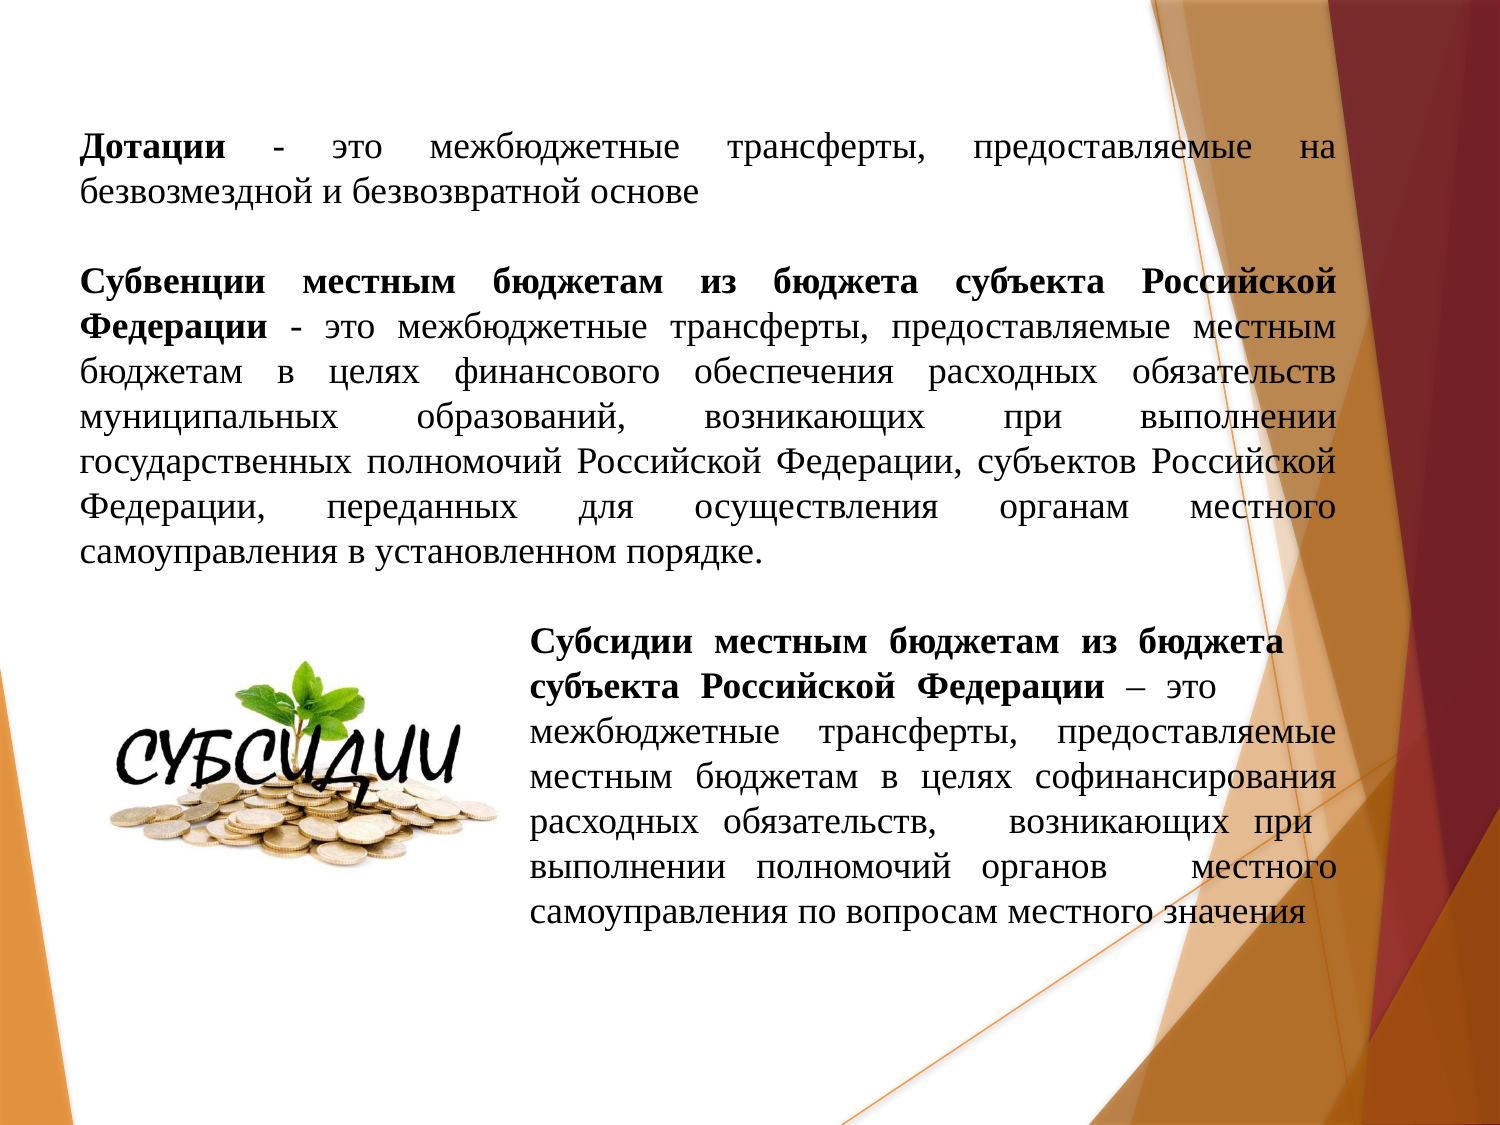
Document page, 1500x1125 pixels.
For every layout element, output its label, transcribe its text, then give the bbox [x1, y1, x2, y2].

text_box Дотации - это межбюджетные трансферты, предоставляемые на безвозмездной и безвозвратной основе Субвенции местным бюджетам из бюджета субъекта Российской Федерации - это межбюджетные трансферты, предоставляемые местным бюджетам в целях финансового обеспечения расходных обязательств муниципальных образований, возникающих при выполнении государственных полномочий Российской Федерации, субъектов Российской Федерации, переданных для осуществления органам местного самоуправления в установленном порядке. Субсидии местным бюджетам из бюджета субъекта Российской Федерации – это межбюджетные трансферты, предоставляемые местным бюджетам в целях софинансирования расходных обязательств, возникающих при выполнении полномочий органов местного самоуправления по вопросам местного значения [64, 113, 1353, 1029]
picture [88, 633, 506, 939]
